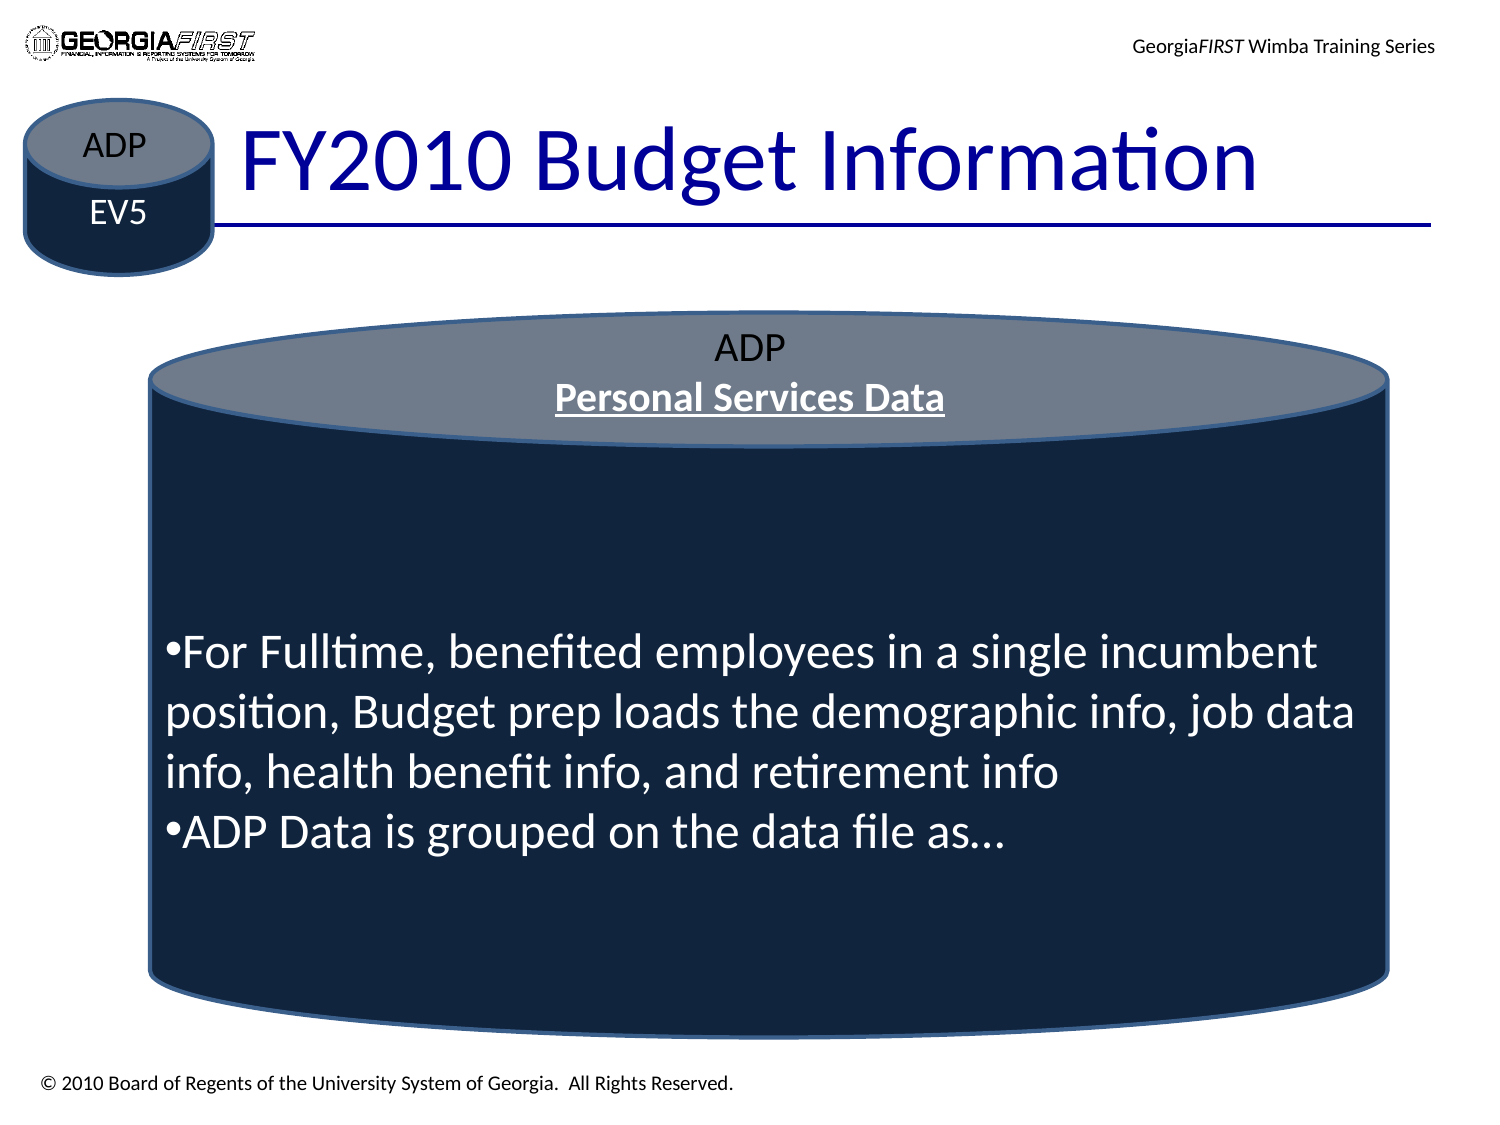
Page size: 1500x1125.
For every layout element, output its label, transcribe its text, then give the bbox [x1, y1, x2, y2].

text_box ADP Personal Services Data [425, 312, 1075, 473]
title FY2010 Budget Information [225, 75, 1425, 233]
picture [24, 24, 255, 63]
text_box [24, 99, 213, 276]
text_box For Fulltime, benefited employees in a single incumbent position, Budget prep loads the demographic info, job data info, health benefit info, and retirement info ADP Data is grouped on the data file as… [147, 319, 1390, 1040]
